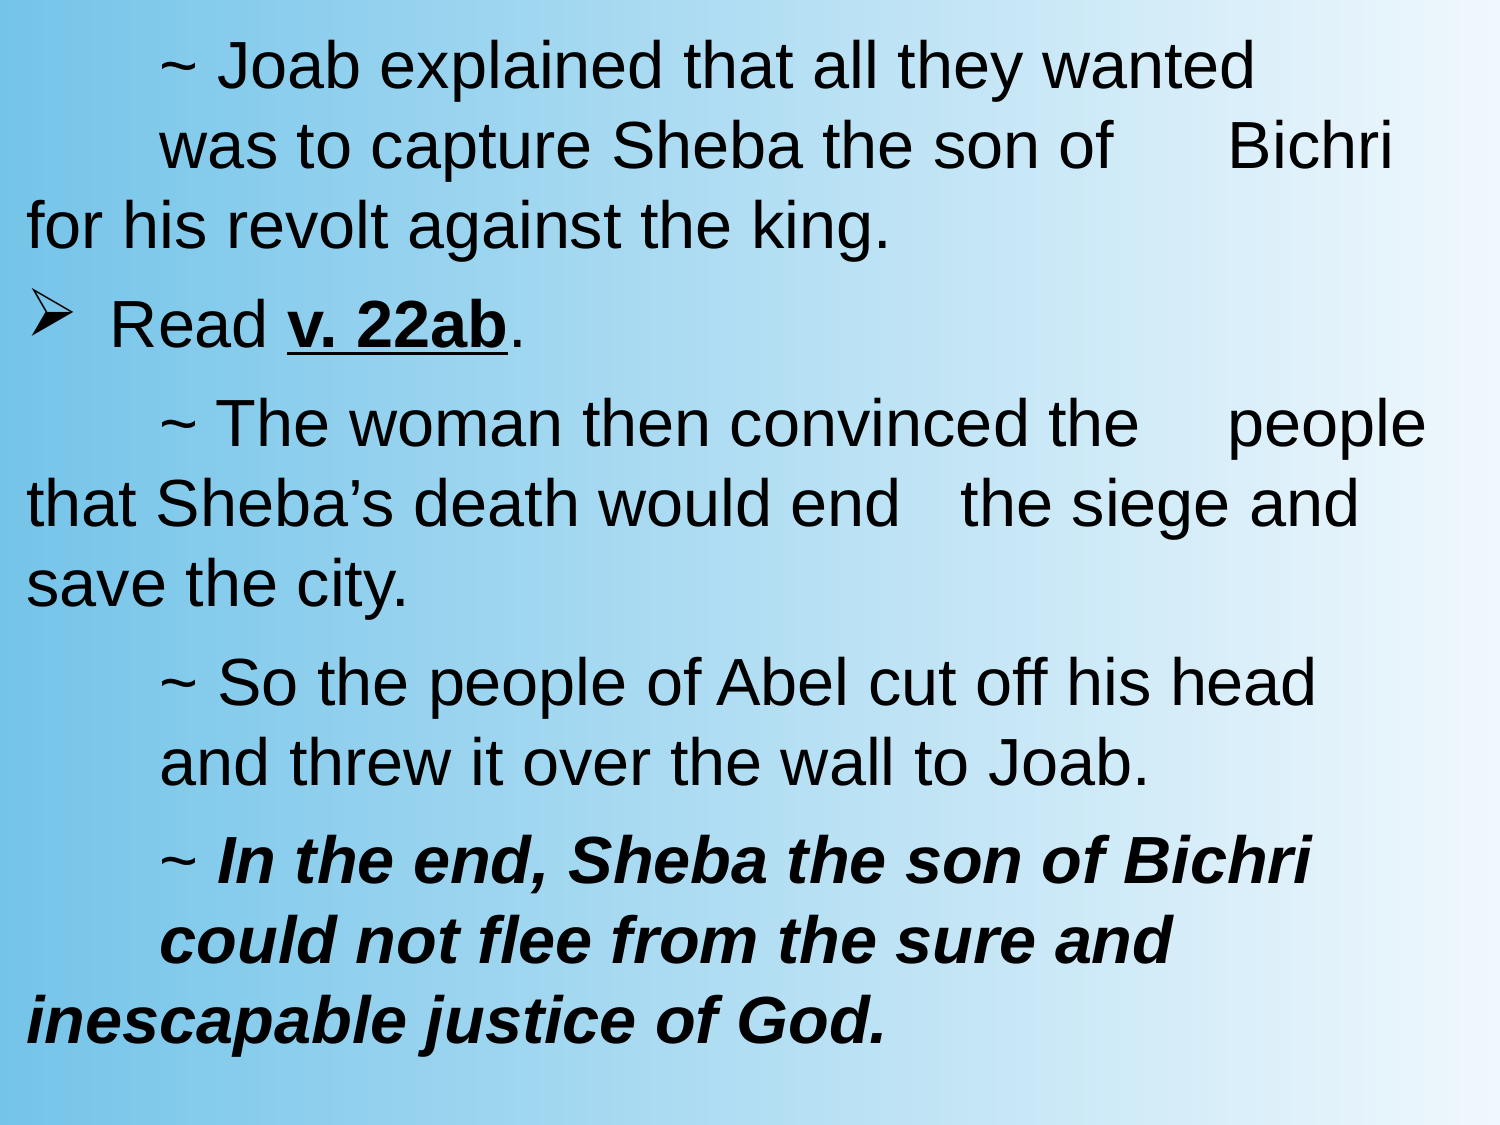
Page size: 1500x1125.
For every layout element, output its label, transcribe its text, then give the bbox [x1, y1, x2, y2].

subtitle ~ Joab explained that all they wanted was to capture Sheba the son of Bichri for his revolt against the king. Read v. 22ab. ~ The woman then convinced the people that Sheba’s death would end the siege and save the city. ~ So the people of Abel cut off his head and threw it over the wall to Joab. ~ In the end, Sheba the son of Bichri could not flee from the sure and inescapable justice of God. [11, 14, 1486, 1106]
